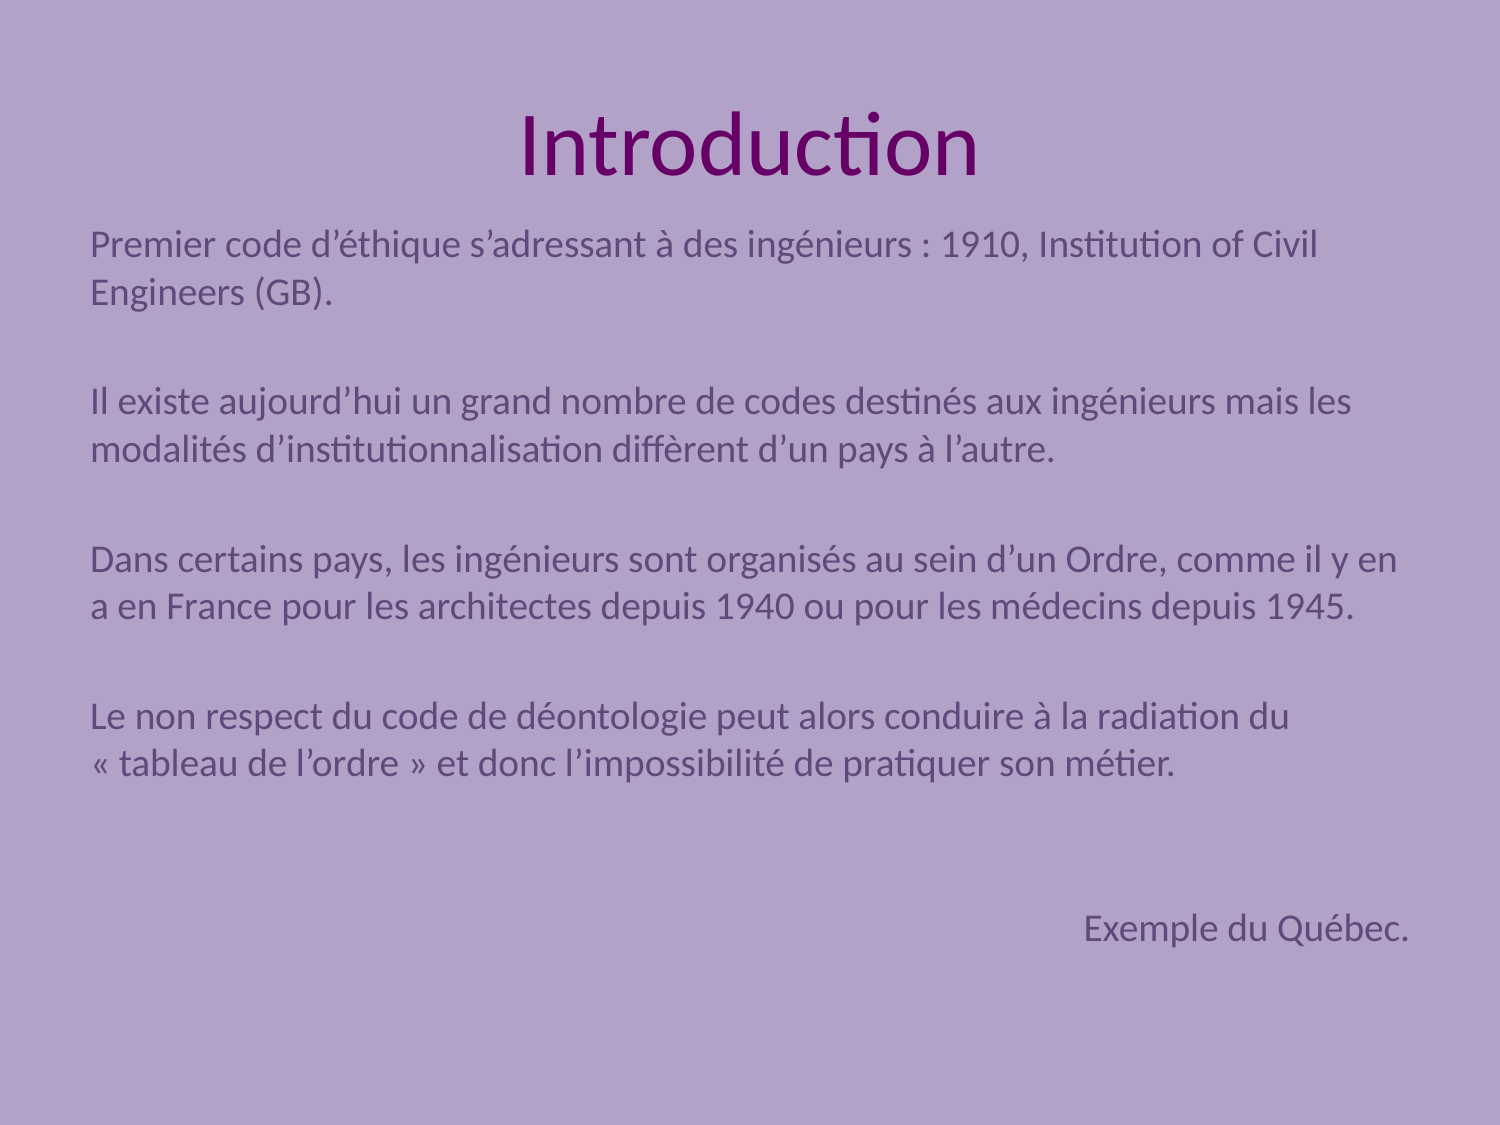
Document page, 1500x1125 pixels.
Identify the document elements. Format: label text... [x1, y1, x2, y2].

list Premier code d’éthique s’adressant à des ingénieurs : 1910, Institution of Civil Engineers (GB). Il existe aujourd’hui un grand nombre de codes destinés aux ingénieurs mais les modalités d’institutionnalisation diffèrent d’un pays à l’autre. Dans certains pays, les ingénieurs sont organisés au sein d’un Ordre, comme il y en a en France pour les architectes depuis 1940 ou pour les médecins depuis 1945. Le non respect du code de déontologie peut alors conduire à la radiation du « tableau de l’ordre » et donc l’impossibilité de pratiquer son métier. Exemple du Québec. [75, 210, 1425, 1005]
title Introduction [75, 45, 1425, 210]
